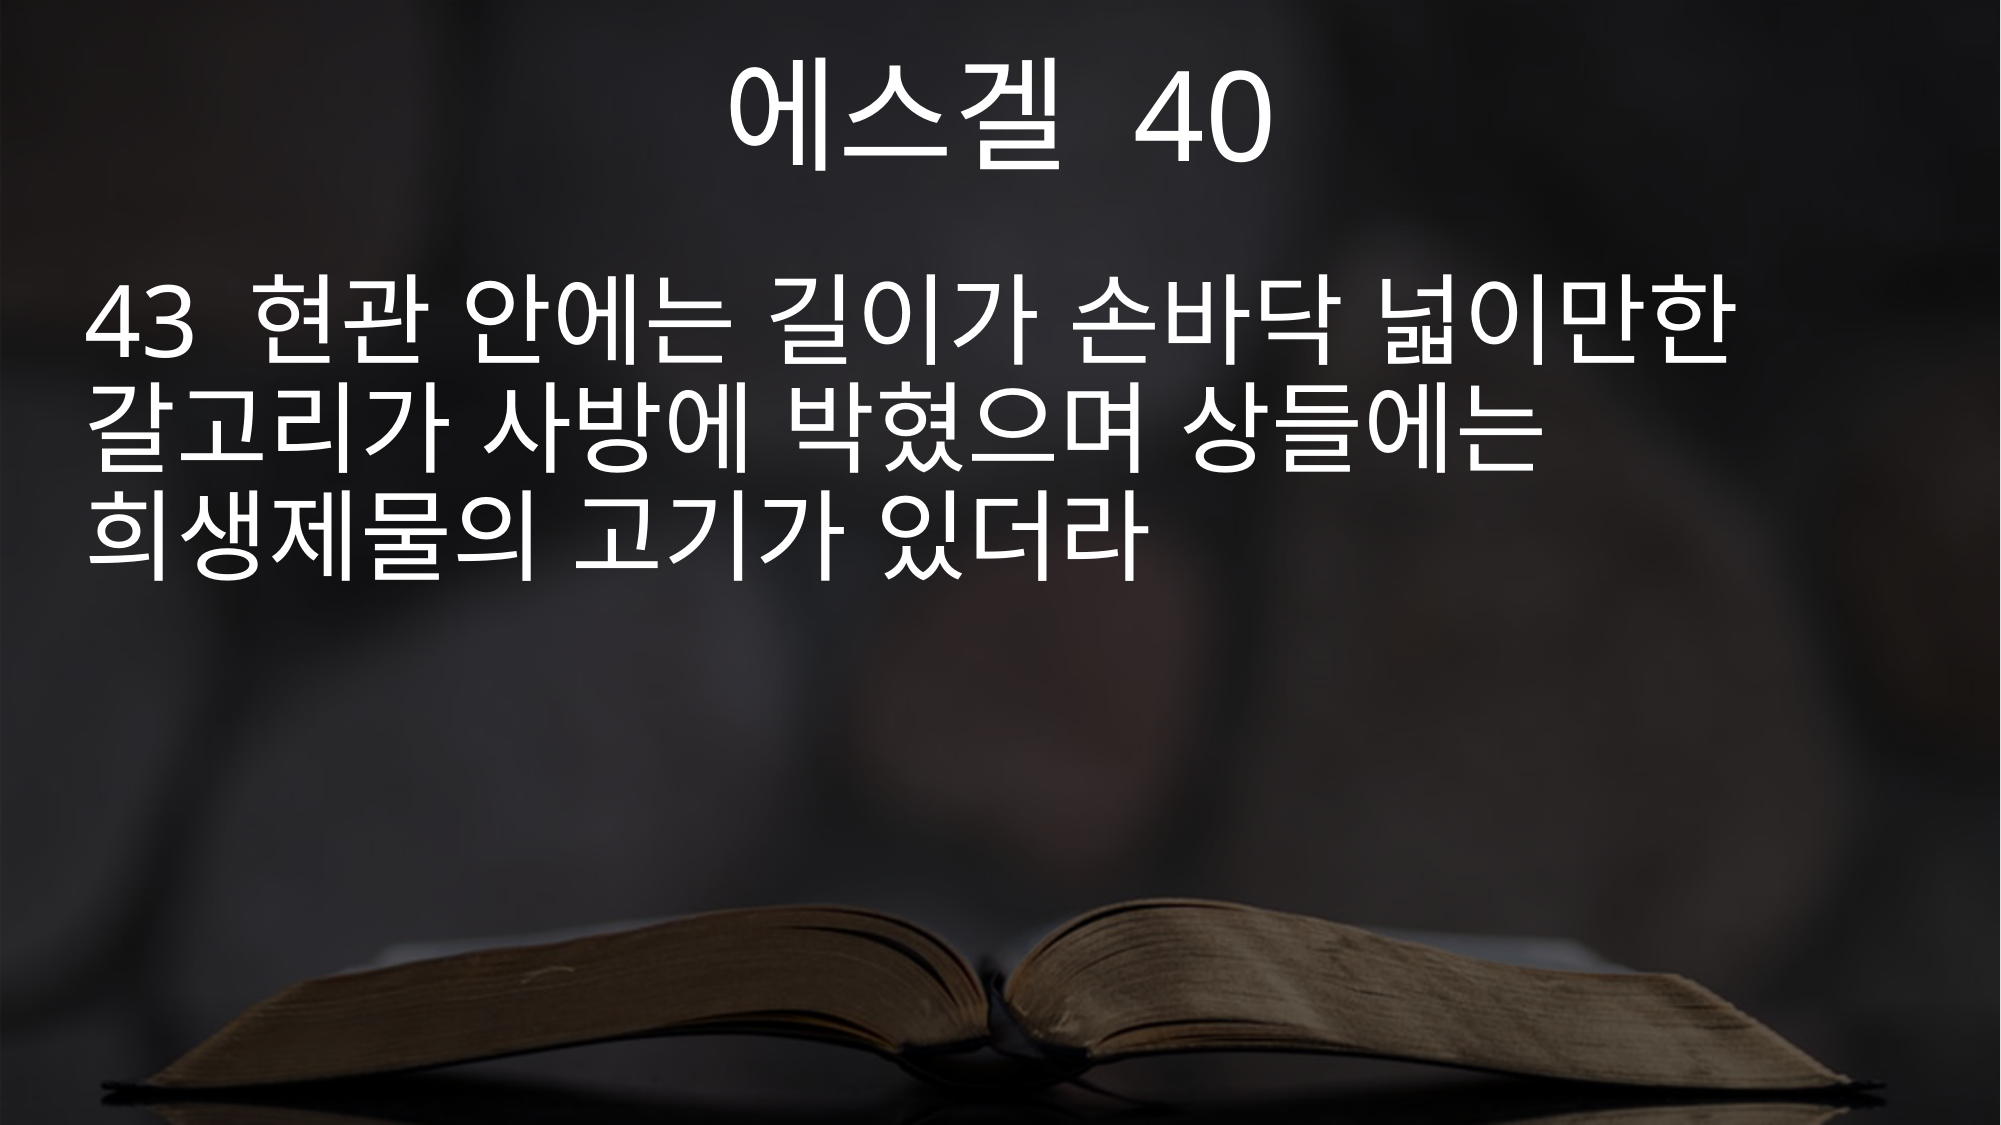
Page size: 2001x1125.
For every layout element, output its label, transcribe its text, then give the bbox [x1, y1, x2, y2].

footer 에스겔 40 [0, 32, 2000, 192]
picture [0, 0, 2001, 1125]
list 43 현관 안에는 길이가 손바닥 넓이만한 갈고리가 사방에 박혔으며 상들에는 희생제물의 고기가 있더라 [69, 263, 1953, 423]
